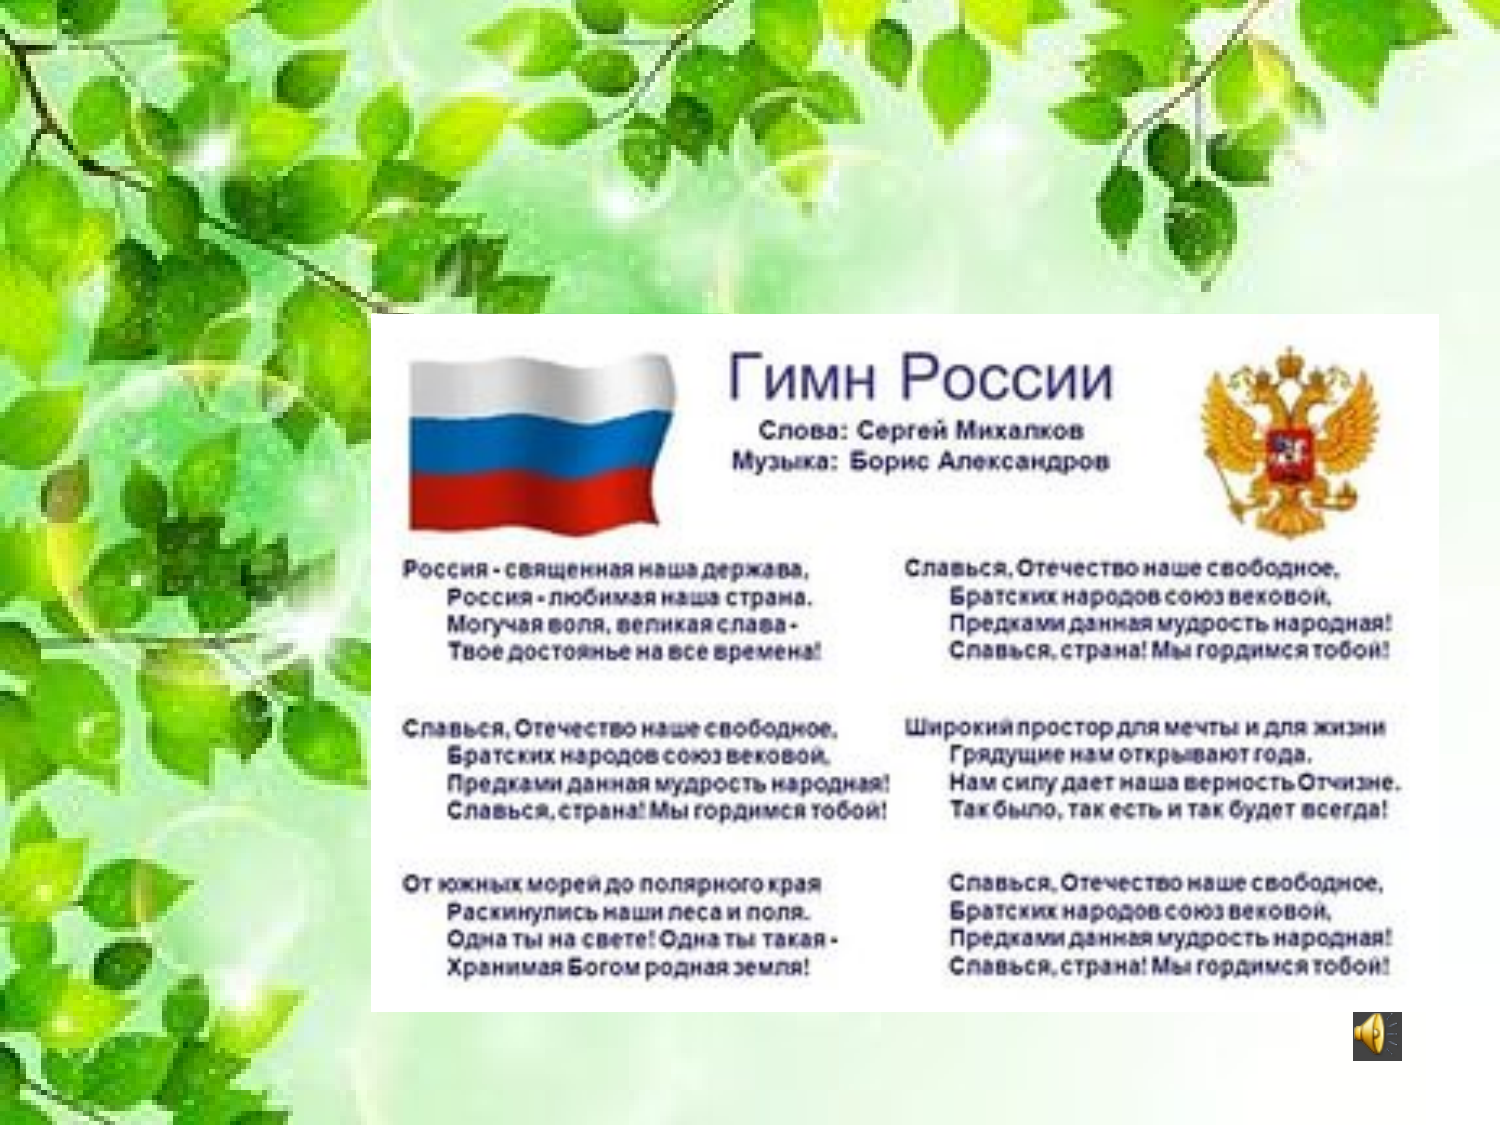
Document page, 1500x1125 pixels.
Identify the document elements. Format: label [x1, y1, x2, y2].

list [1352, 1011, 1403, 1062]
picture [0, 0, 1500, 1125]
